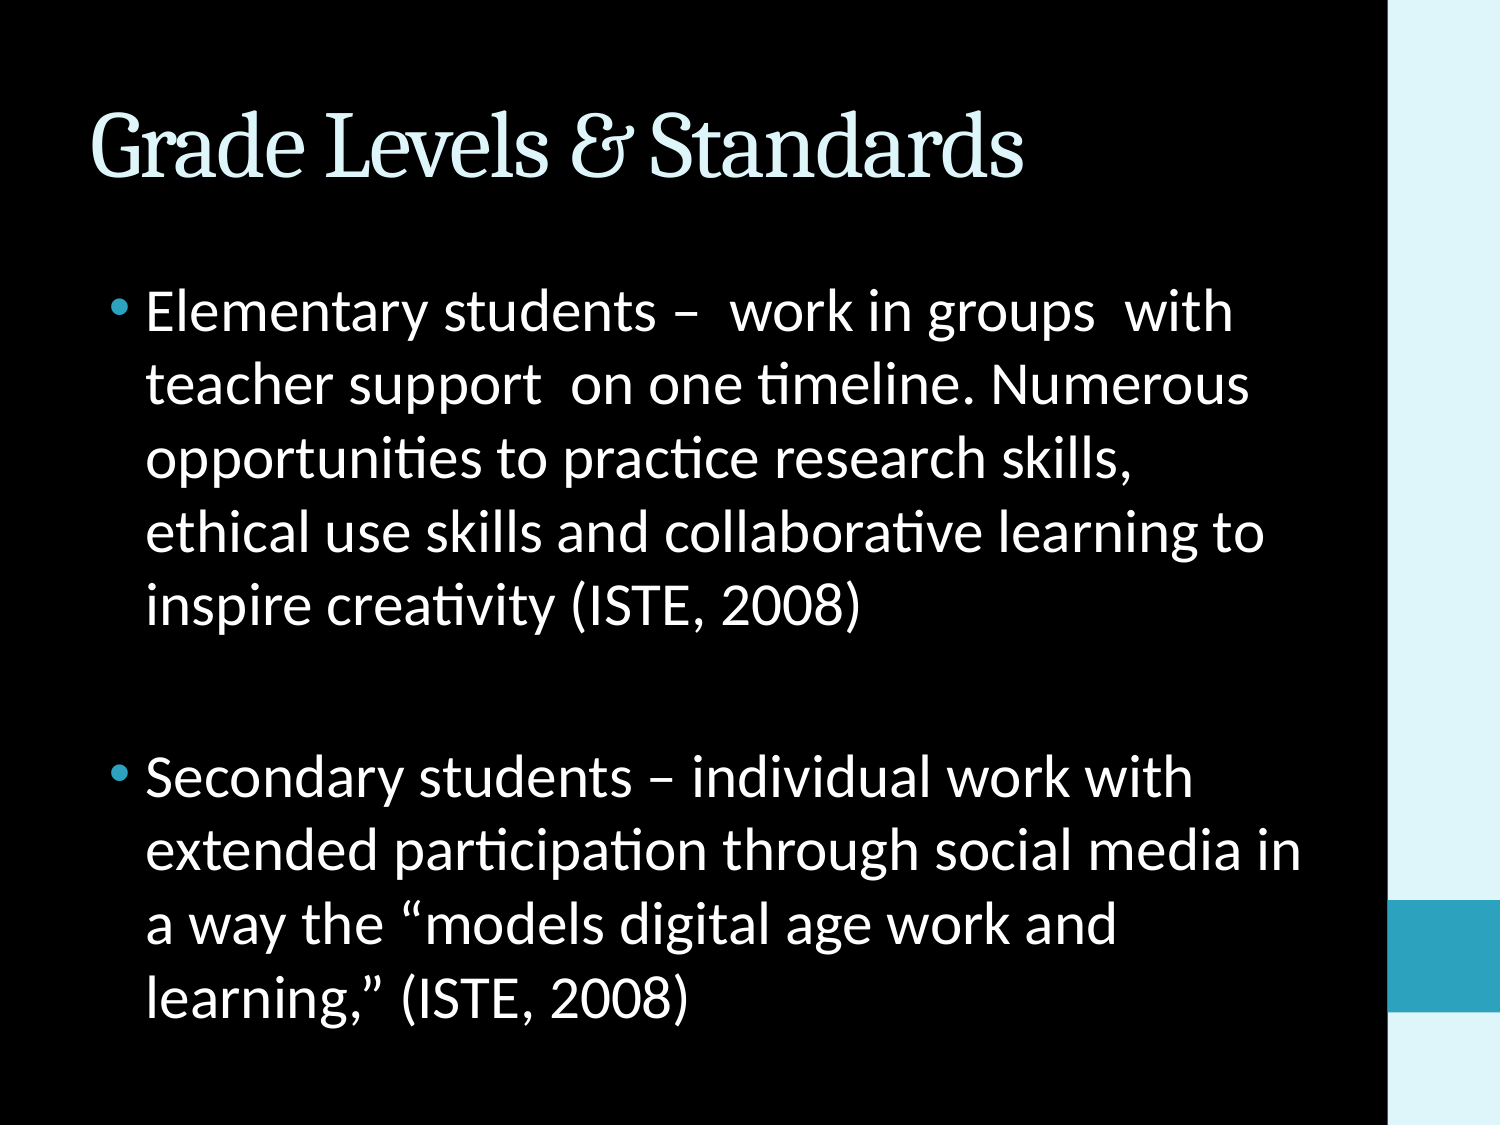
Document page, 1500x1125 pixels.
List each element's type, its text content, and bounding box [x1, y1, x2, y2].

title Grade Levels & Standards [75, 45, 1325, 233]
list Elementary students – work in groups with teacher support on one timeline. Numerous opportunities to practice research skills, ethical use skills and collaborative learning to inspire creativity (ISTE, 2008) Secondary students – individual work with extended participation through social media in a way the “models digital age work and learning,” (ISTE, 2008) [75, 262, 1325, 1050]
